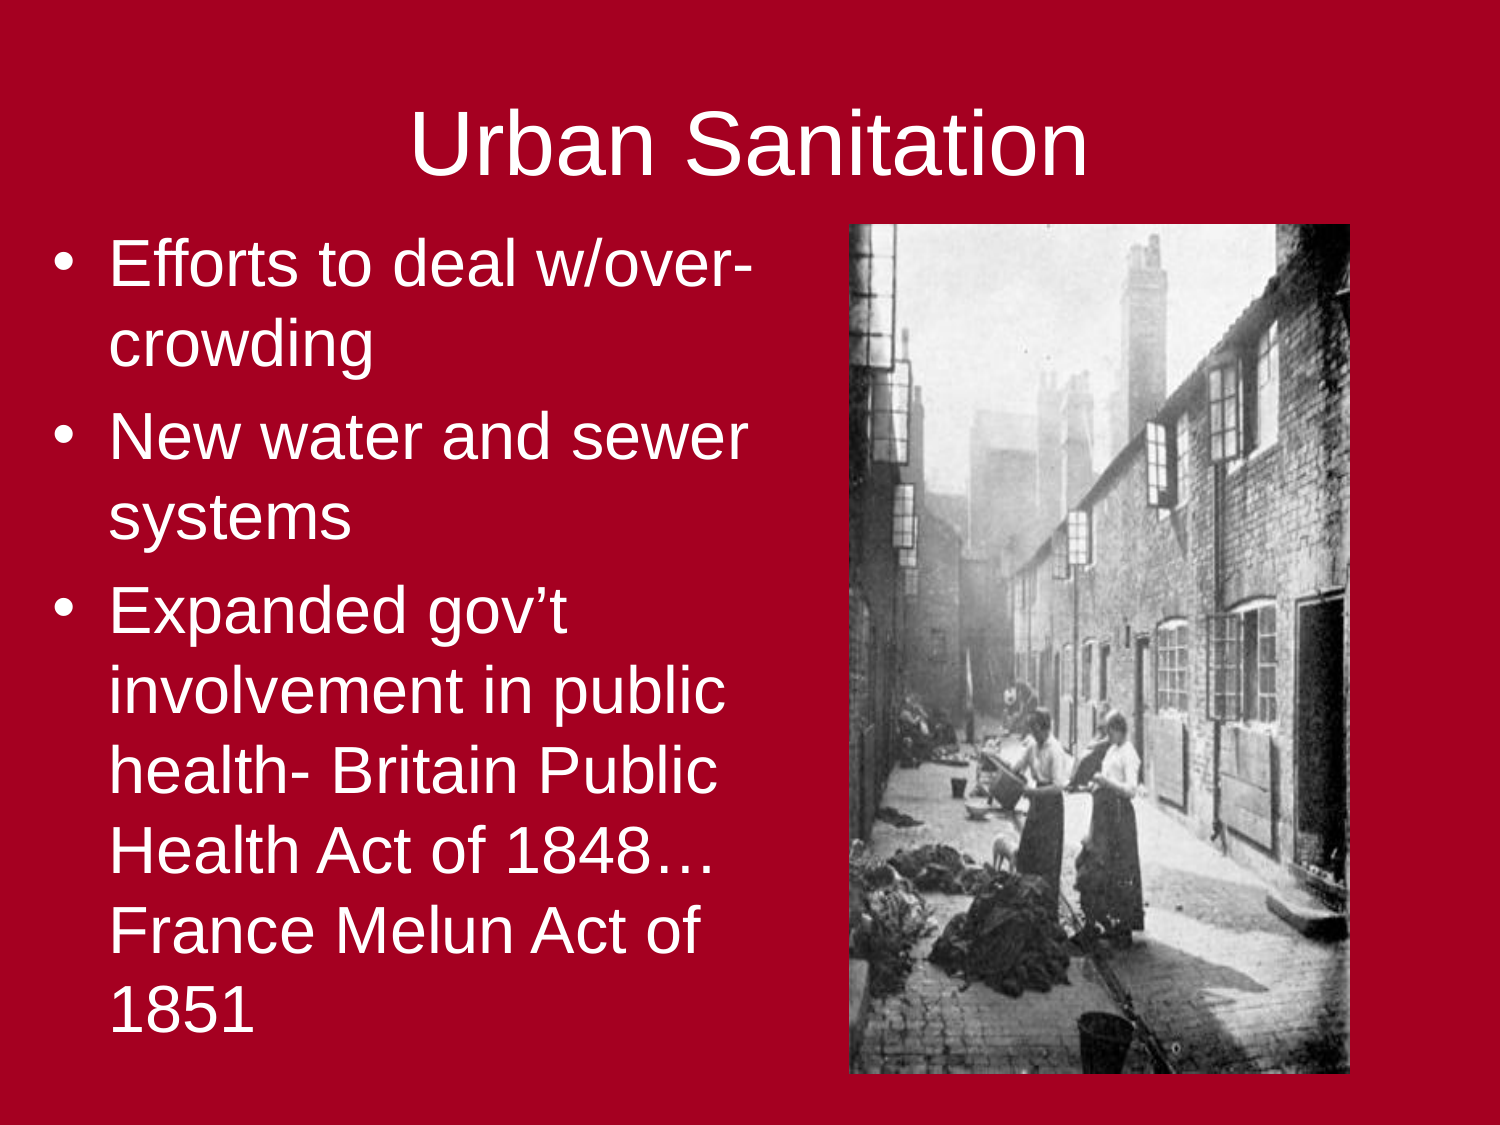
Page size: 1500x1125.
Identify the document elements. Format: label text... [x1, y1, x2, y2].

picture [849, 224, 1351, 1074]
title Urban Sanitation [75, 45, 1425, 233]
list Efforts to deal w/over-crowding New water and sewer systems Expanded gov’t involvement in public health- Britain Public Health Act of 1848…France Melun Act of 1851 [37, 212, 850, 955]
